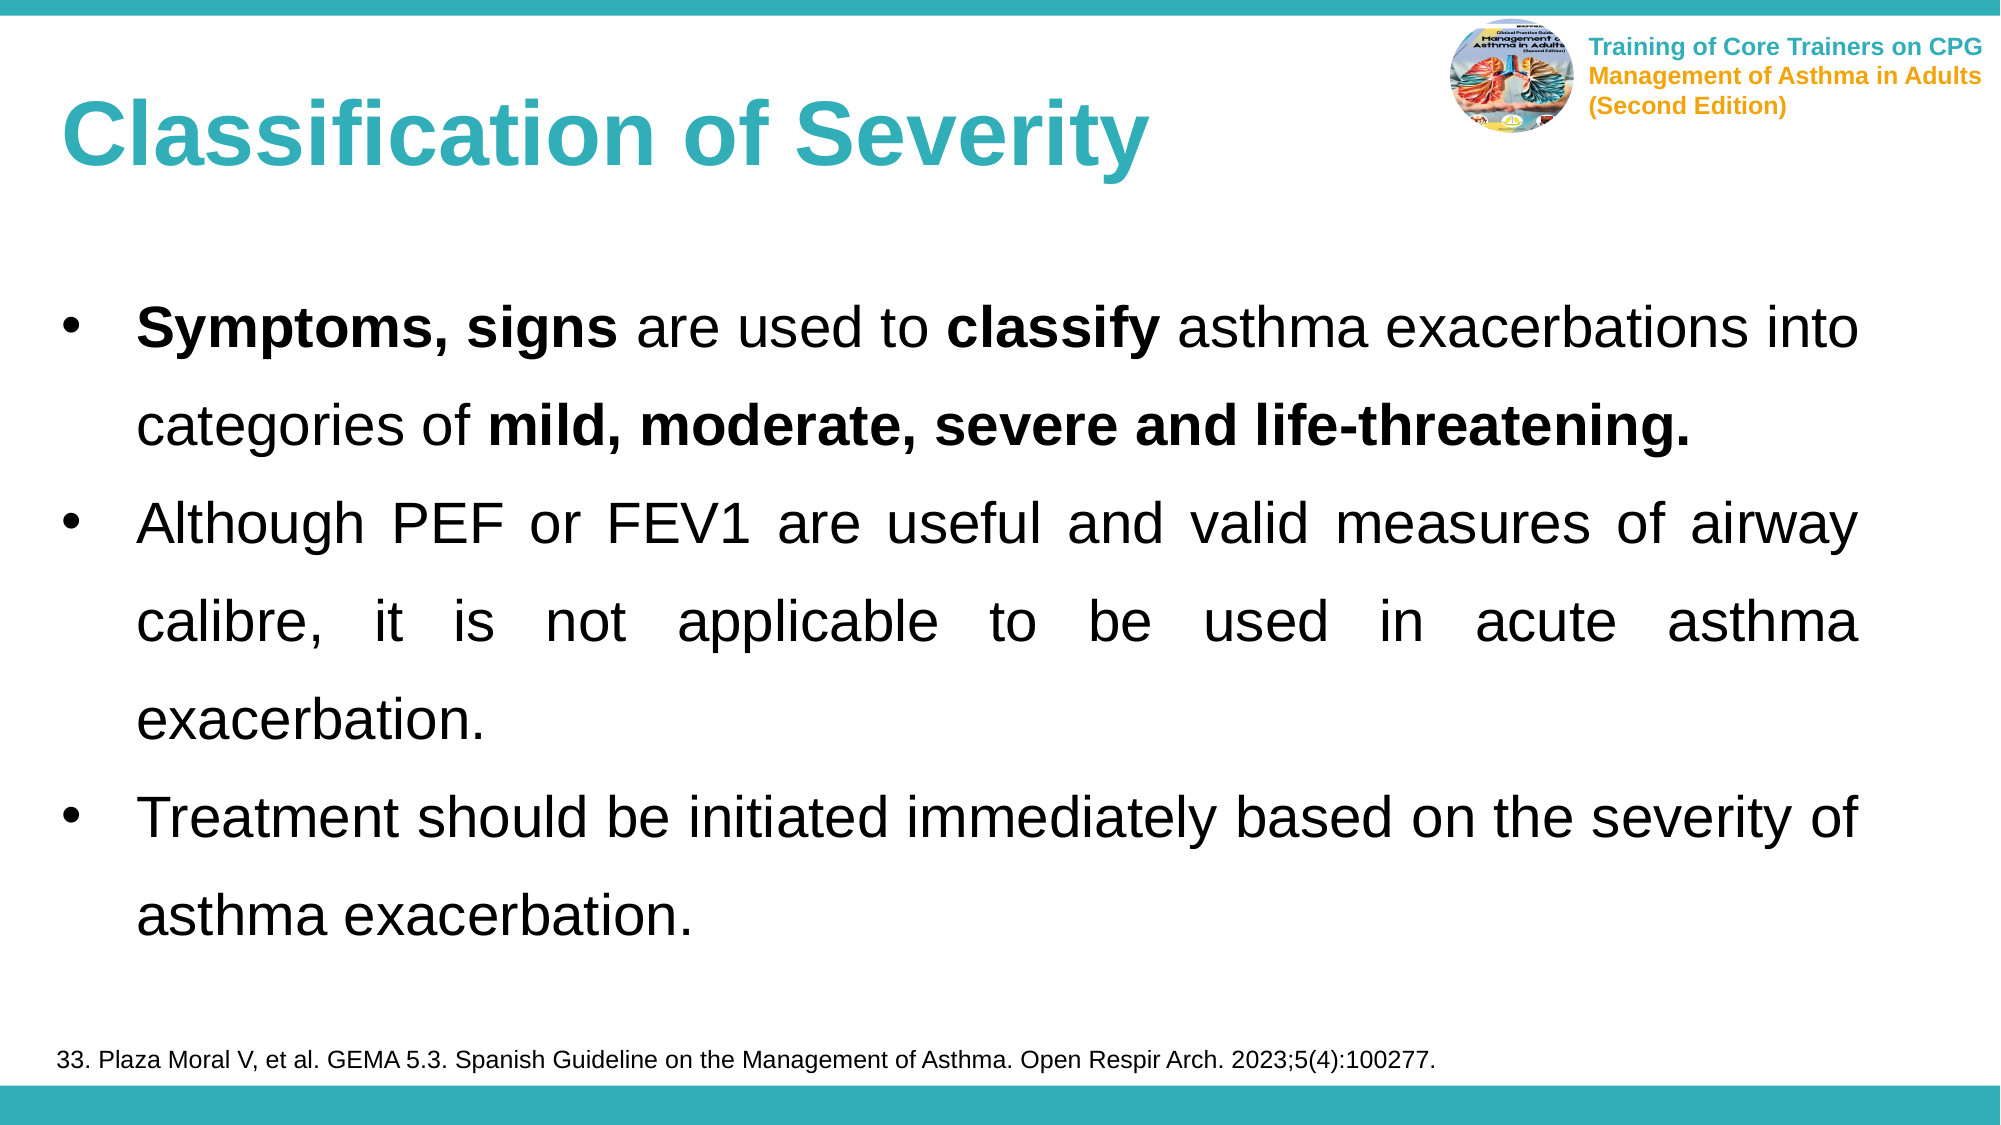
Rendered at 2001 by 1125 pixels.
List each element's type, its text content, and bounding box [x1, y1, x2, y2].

text_box 33. Plaza Moral V, et al. GEMA 5.3. Spanish Guideline on the Management of Asthma. Open Respir Arch. 2023;5(4):100277. [41, 1006, 2000, 1112]
list Classification of Severity [46, 65, 2000, 192]
text_box Symptoms, signs are used to classify asthma exacerbations into categories of mild, moderate, severe and life-threatening. Although PEF or FEV1 are useful and valid measures of airway calibre, it is not applicable to be used in acute asthma exacerbation. Treatment should be initiated immediately based on the severity of asthma exacerbation. [46, 253, 1877, 955]
picture [1451, 18, 1573, 65]
